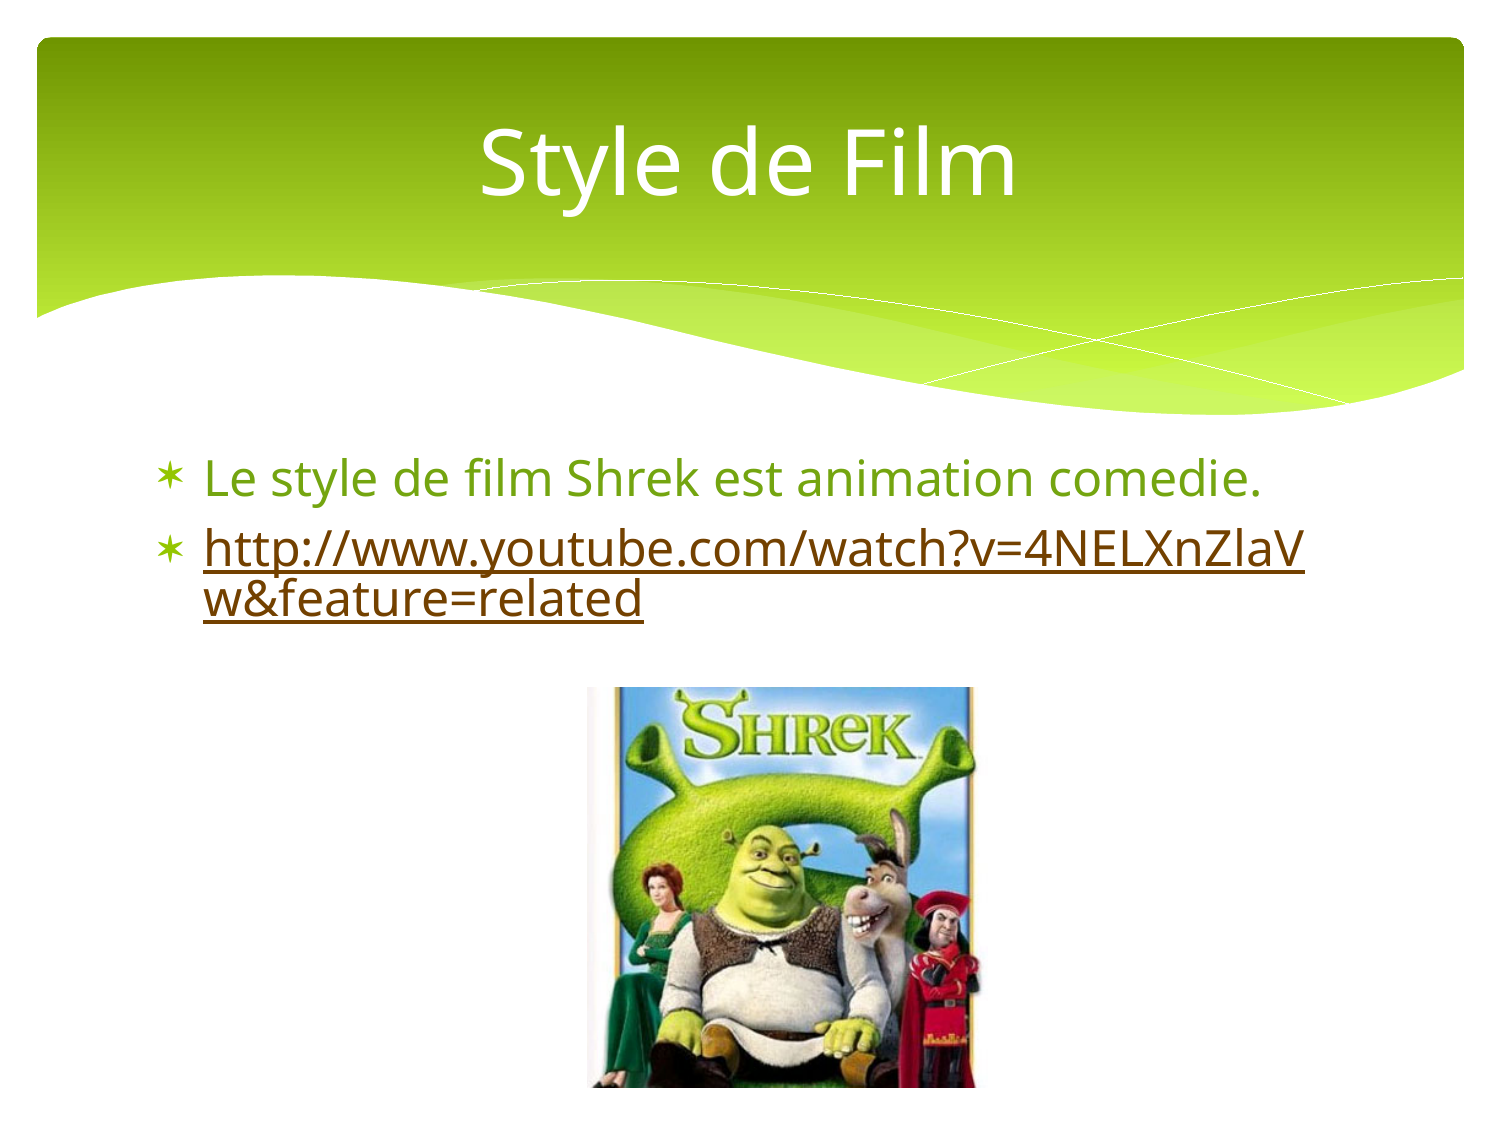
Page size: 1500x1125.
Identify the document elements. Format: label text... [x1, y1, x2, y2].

picture [587, 687, 988, 1088]
list Le style de film Shrek est animation comedie. http://www.youtube.com/watch?v=4NELXnZlaVw&feature=related [143, 438, 1359, 1005]
title Style de Film [75, 55, 1425, 261]
